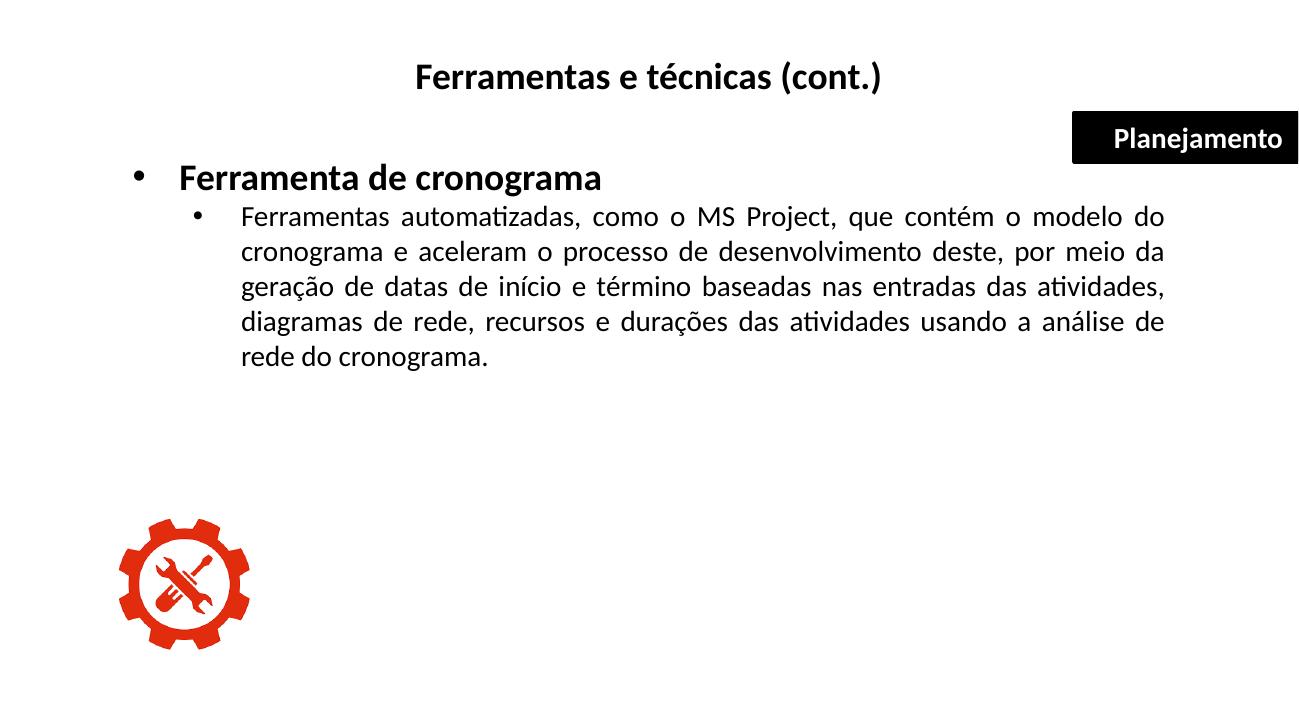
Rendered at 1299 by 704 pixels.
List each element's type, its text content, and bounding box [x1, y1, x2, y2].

picture [117, 517, 251, 651]
text_box Planejamento [1074, 112, 1299, 162]
text_box Ferramenta de cronograma Ferramentas automatizadas, como o MS Project, que contém o modelo do cronograma e aceleram o processo de desenvolvimento deste, por meio da geração de datas de início e término baseadas nas entradas das atividades, diagramas de rede, recursos e durações das atividades usando a análise de rede do cronograma. [117, 145, 1181, 383]
text_box Ferramentas e técnicas (cont.) [0, 44, 1299, 106]
